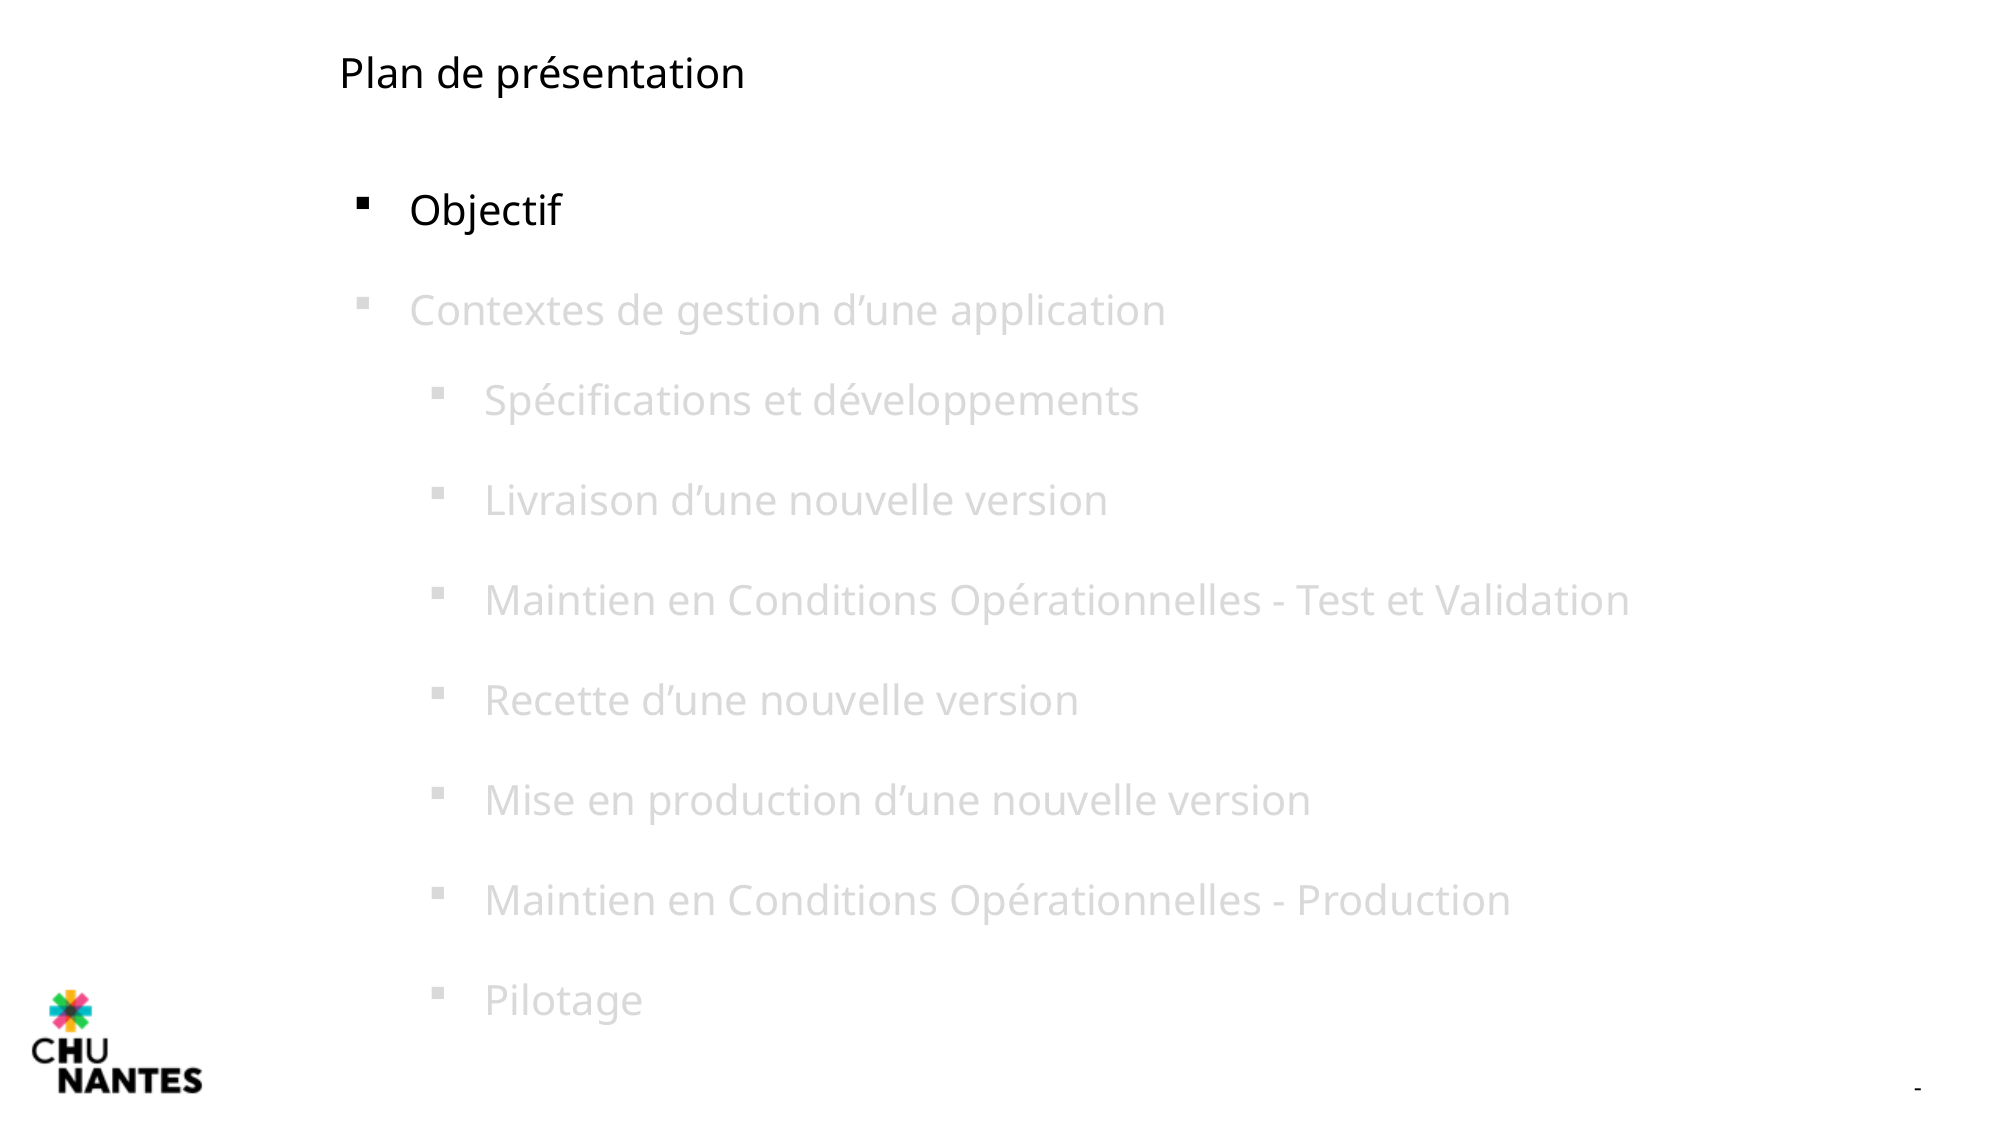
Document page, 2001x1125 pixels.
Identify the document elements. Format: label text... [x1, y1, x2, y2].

title Plan de présentation [324, 45, 1675, 138]
text_box Objectif Contextes de gestion d’une application Spécifications et développements Livraison d’une nouvelle version Maintien en Conditions Opérationnelles - Test et Validation Recette d’une nouvelle version Mise en production d’une nouvelle version Maintien en Conditions Opérationnelles - Production Pilotage [338, 176, 1708, 1032]
picture [12, 973, 221, 1106]
